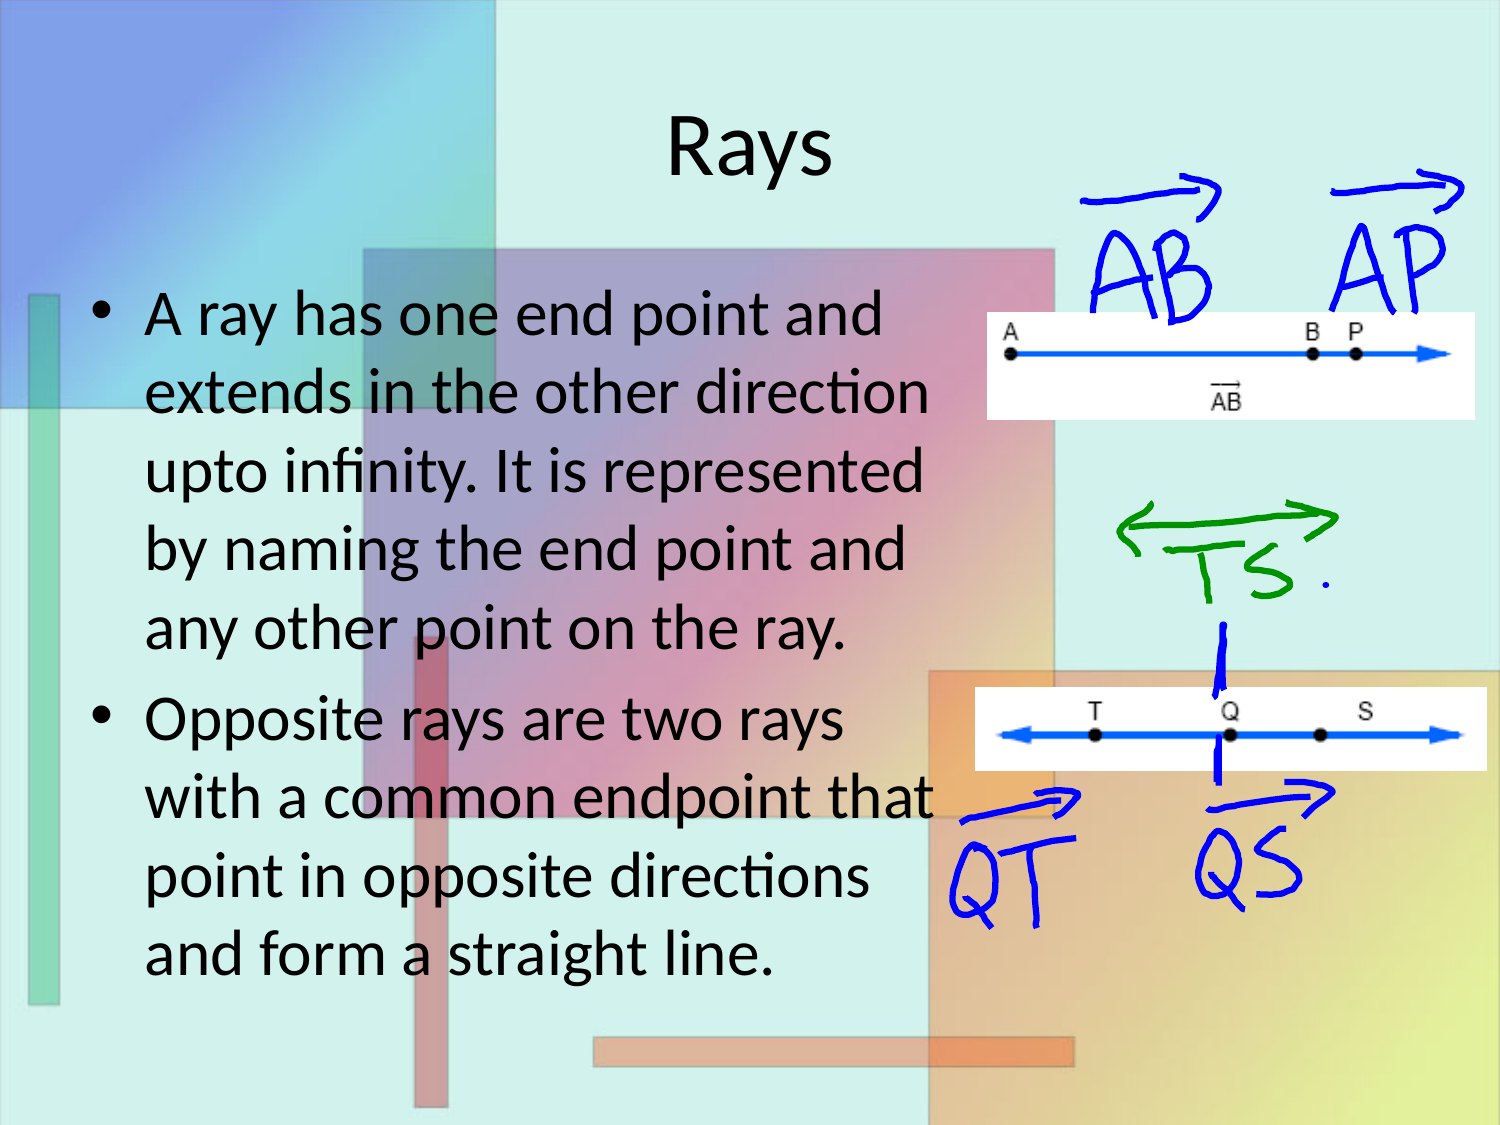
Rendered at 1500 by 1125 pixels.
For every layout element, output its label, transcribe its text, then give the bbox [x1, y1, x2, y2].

text_box [1028, 847, 1038, 929]
text_box [1094, 232, 1145, 291]
text_box [1034, 789, 1079, 819]
text_box [1163, 543, 1245, 552]
picture [0, 0, 1500, 1125]
text_box [1418, 170, 1463, 213]
text_box [1179, 175, 1220, 221]
text_box [1284, 781, 1334, 818]
text_box [1206, 796, 1292, 811]
text_box [1339, 225, 1380, 286]
text_box [1286, 501, 1337, 541]
text_box [1210, 871, 1246, 911]
text_box [1081, 190, 1185, 203]
text_box [1145, 514, 1292, 527]
text_box [1199, 552, 1211, 604]
text_box [1255, 827, 1301, 896]
text_box [1092, 276, 1154, 294]
list A ray has one end point and extends in the other direction upto infinity. It is represented by naming the end point and any other point on the ray. Opposite rays are two rays with a common endpoint that point in opposite directions and form a straight line. [75, 262, 988, 1000]
text_box [964, 896, 993, 929]
text_box [1197, 830, 1240, 897]
text_box [951, 843, 997, 916]
text_box [1409, 272, 1417, 310]
text_box [1154, 231, 1210, 310]
text_box [959, 802, 1042, 824]
text_box [1118, 501, 1152, 557]
text_box [1331, 184, 1424, 194]
text_box [1216, 623, 1225, 685]
text_box [1338, 276, 1384, 288]
text_box [1092, 280, 1154, 310]
text_box [1246, 544, 1291, 597]
title Rays [75, 45, 1425, 233]
text_box [1396, 226, 1444, 277]
text_box [998, 837, 1077, 856]
text_box [1330, 279, 1394, 310]
